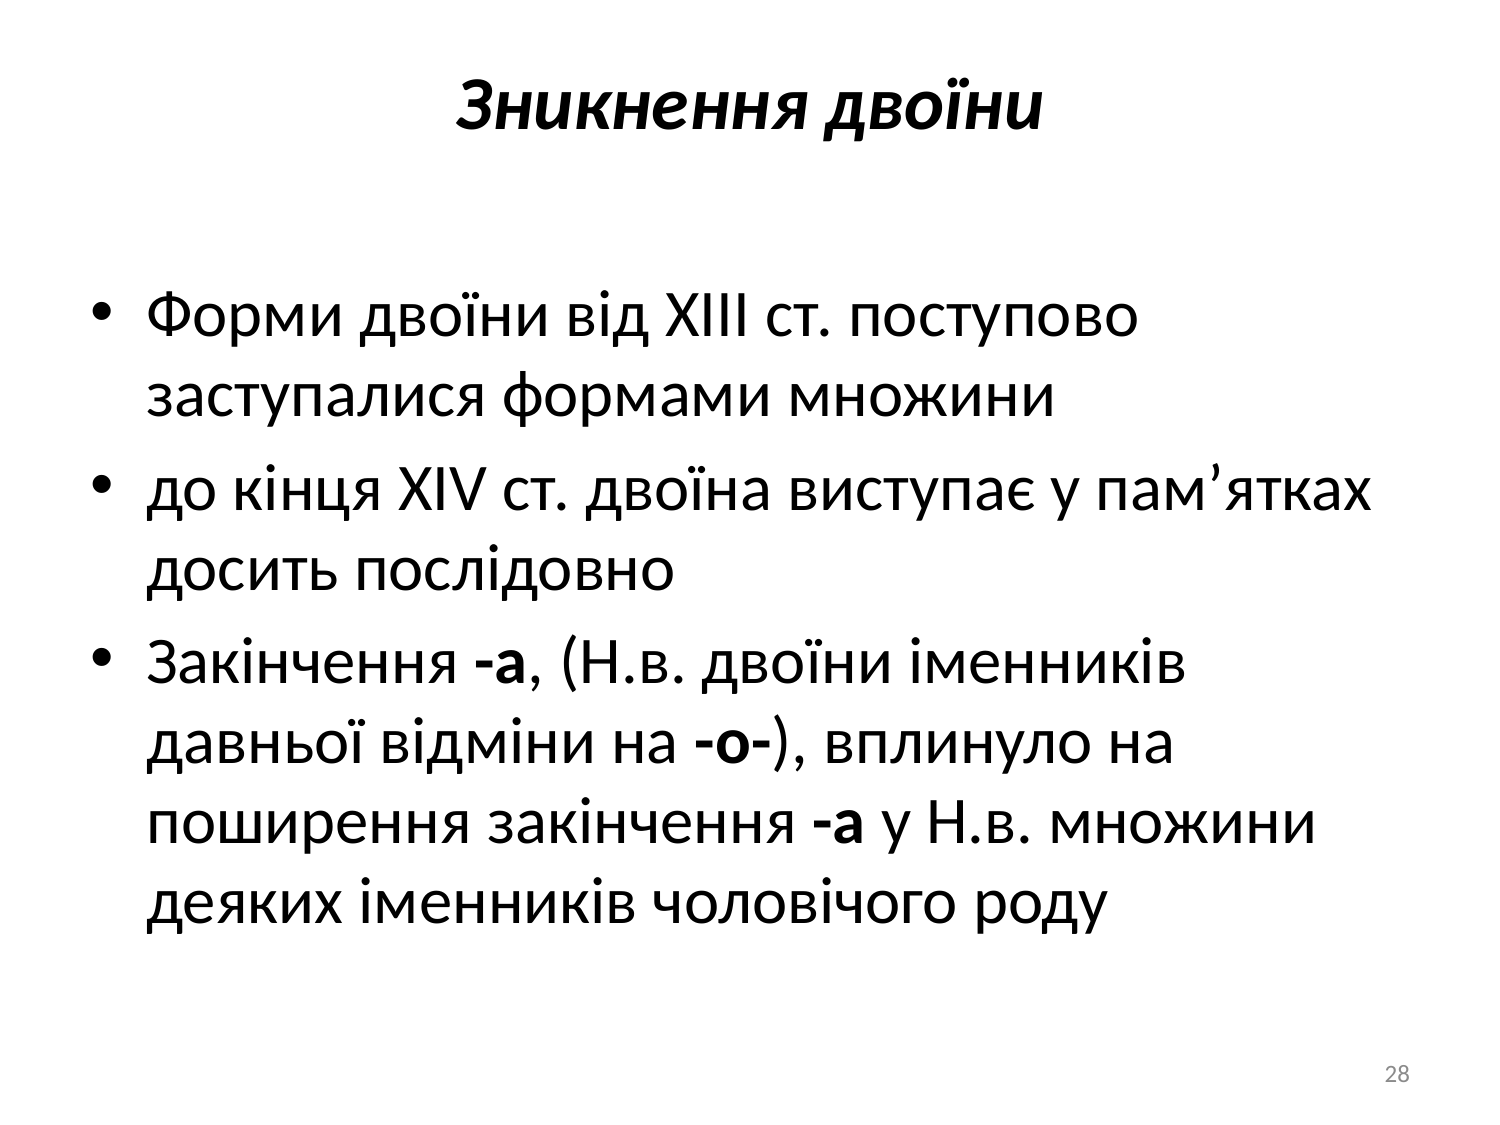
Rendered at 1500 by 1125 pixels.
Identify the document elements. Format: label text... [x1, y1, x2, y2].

title Зникнення двоїни [75, 45, 1425, 153]
slide_number 28 [1074, 1042, 1425, 1103]
list Форми двоїни від XIII ст. поступово заступалися формами множини до кінця XIV ст. двоїна виступає у пам’ятках досить послідовно Закінчення -а, (Н.в. двоїни іменників давньої відміни на -о-), вплинуло на поширення закінчення -а у Н.в. множини деяких іменників чоловічого роду [75, 262, 1425, 1005]
